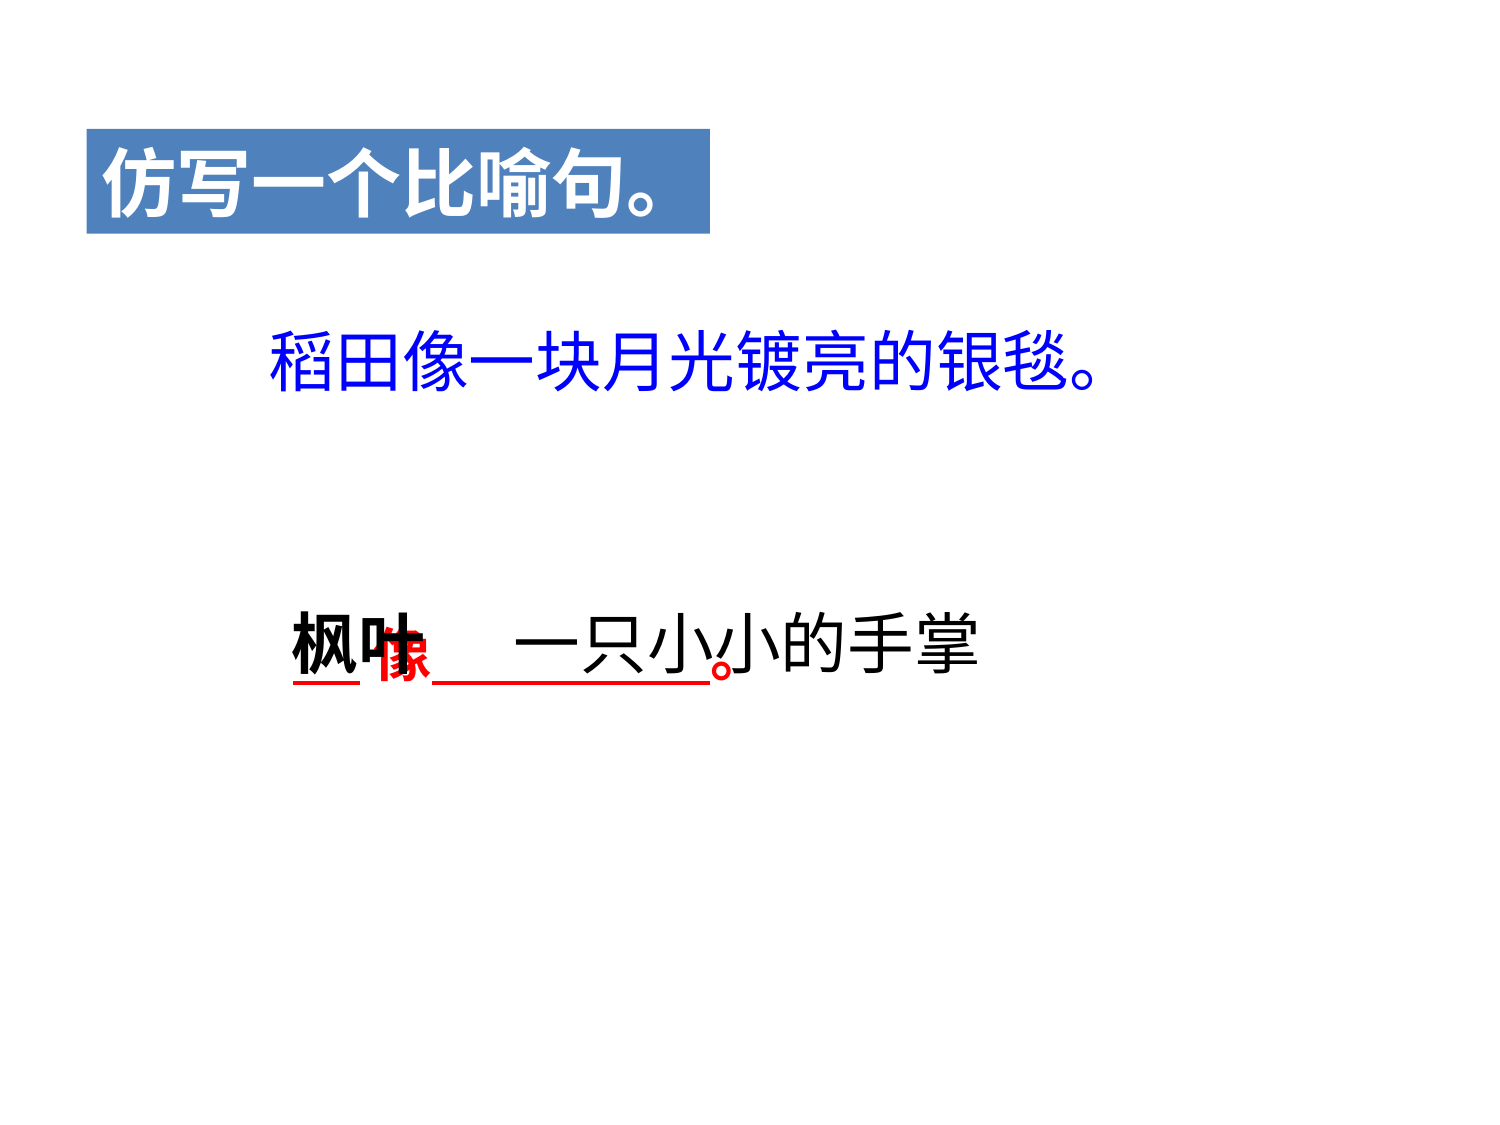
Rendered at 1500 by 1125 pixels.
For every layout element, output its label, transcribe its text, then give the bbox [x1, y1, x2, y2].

text_box 枫叶 [276, 594, 453, 690]
text_box 稻田像一块月光镀亮的银毯。 [253, 311, 1247, 407]
text_box 仿写一个比喻句。 [86, 128, 710, 234]
text_box 一只小小的手掌 [499, 594, 1052, 690]
text_box 像 。 [186, 578, 1305, 697]
